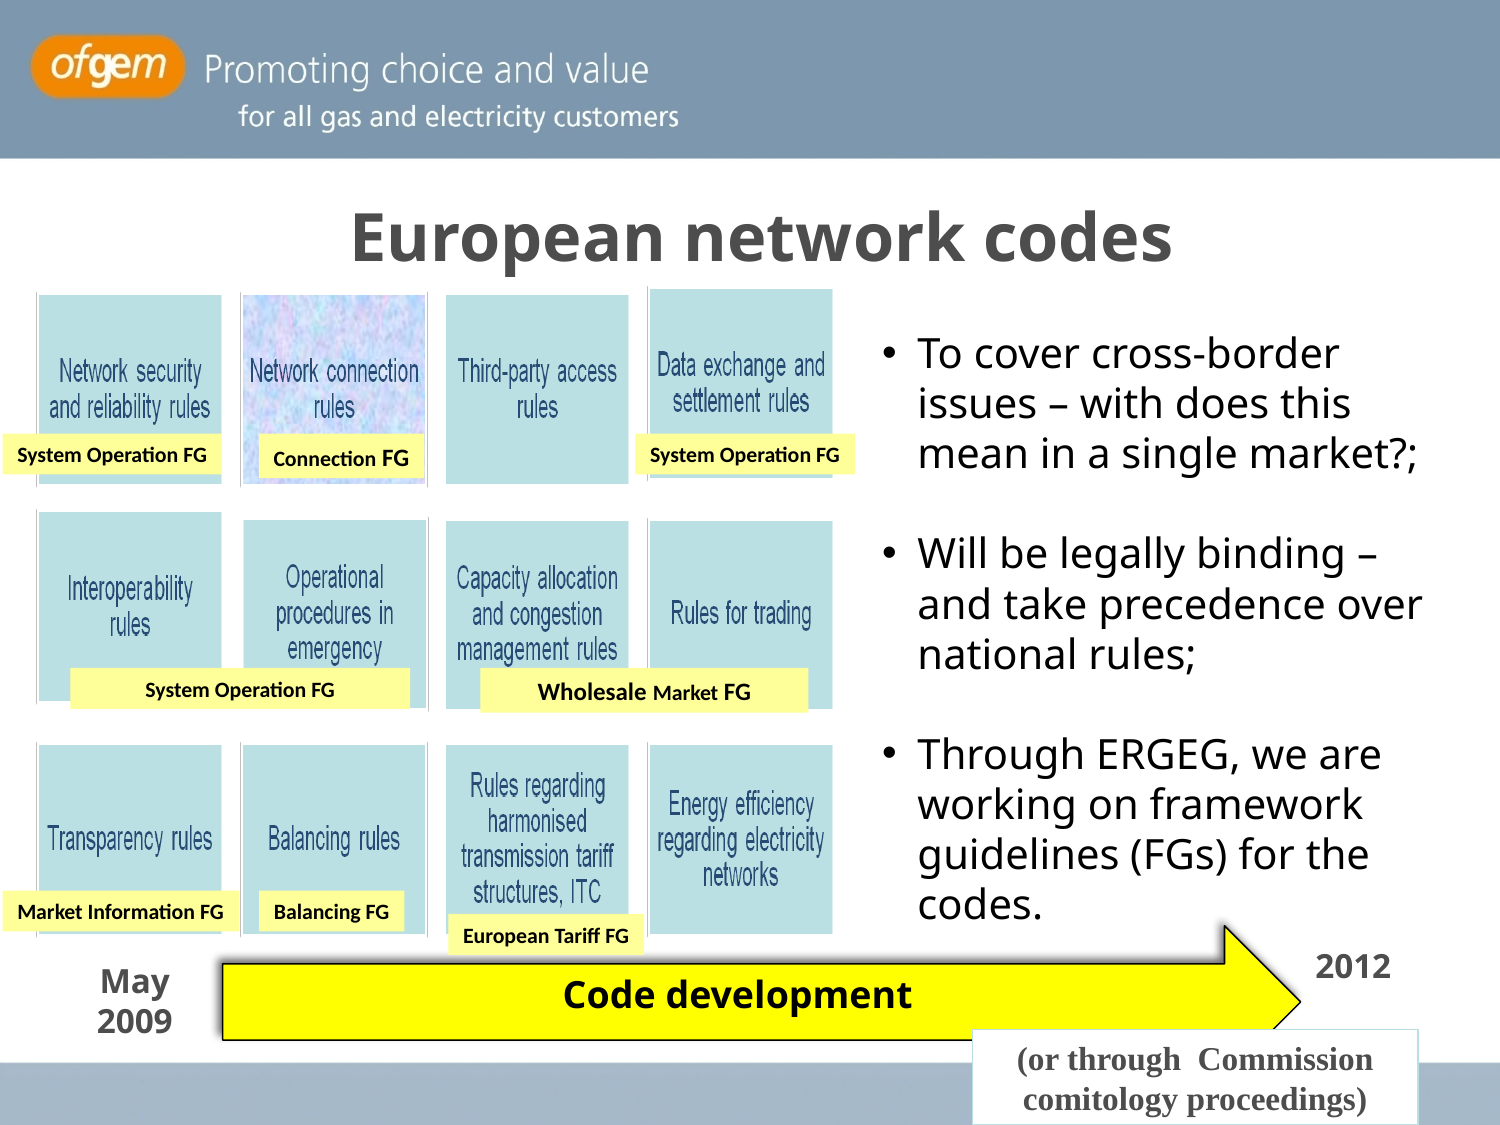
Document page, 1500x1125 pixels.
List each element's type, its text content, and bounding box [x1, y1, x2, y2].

text_box System Operation FG [2, 433, 29, 475]
text_box 2012 [1265, 937, 1442, 993]
text_box Market Information FG [2, 890, 29, 932]
text_box Code development [223, 925, 1301, 1041]
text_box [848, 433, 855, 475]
picture [0, 0, 1500, 1125]
text_box (or through Commission comitology proceedings) [972, 1029, 1418, 1125]
text_box To cover cross-border issues – with does this mean in a single market?; Will be legally binding – and take precedence over national rules; Through ERGEG, we are working on framework guidelines (FGs) for the codes. [867, 319, 1453, 1035]
text_box May 2009 [46, 1005, 223, 1048]
text_box European network codes [58, 186, 1465, 282]
